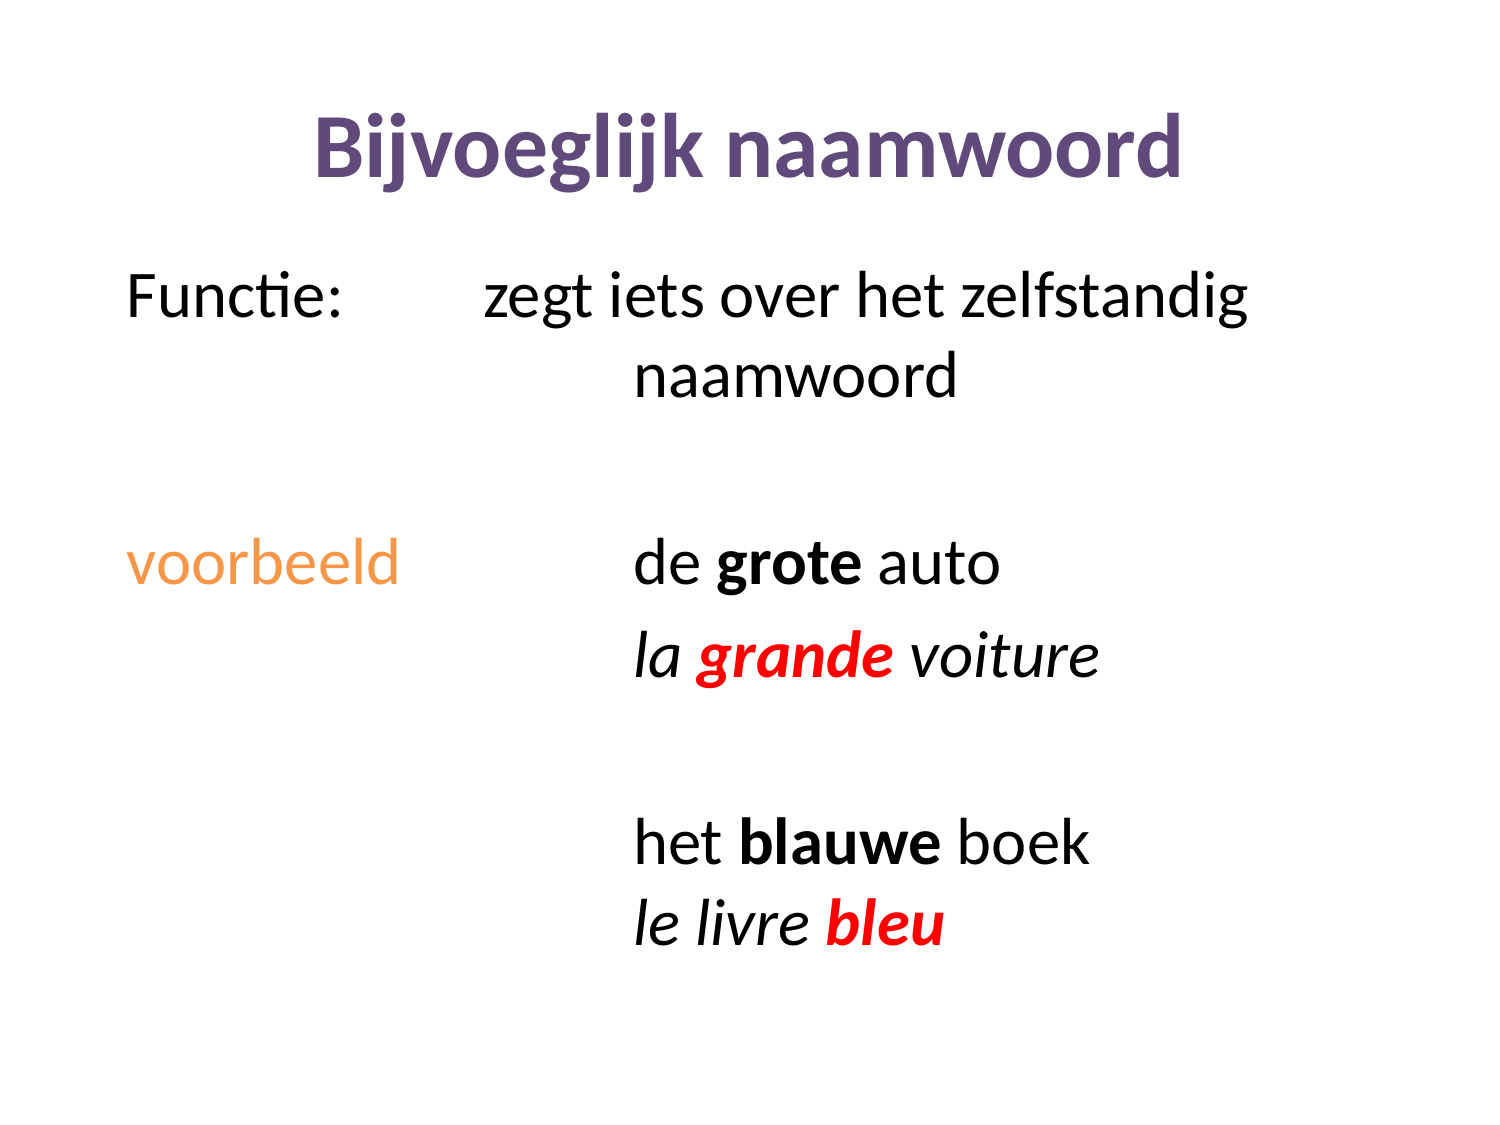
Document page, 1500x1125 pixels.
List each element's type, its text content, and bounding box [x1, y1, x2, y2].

text_box Functie: zegt iets over het zelfstandig naamwoord voorbeeld de grote auto la grande voiture het blauwe boek le livre bleu [112, 243, 1388, 1024]
text_box Bijvoeglijk naamwoord [112, 78, 1388, 208]
